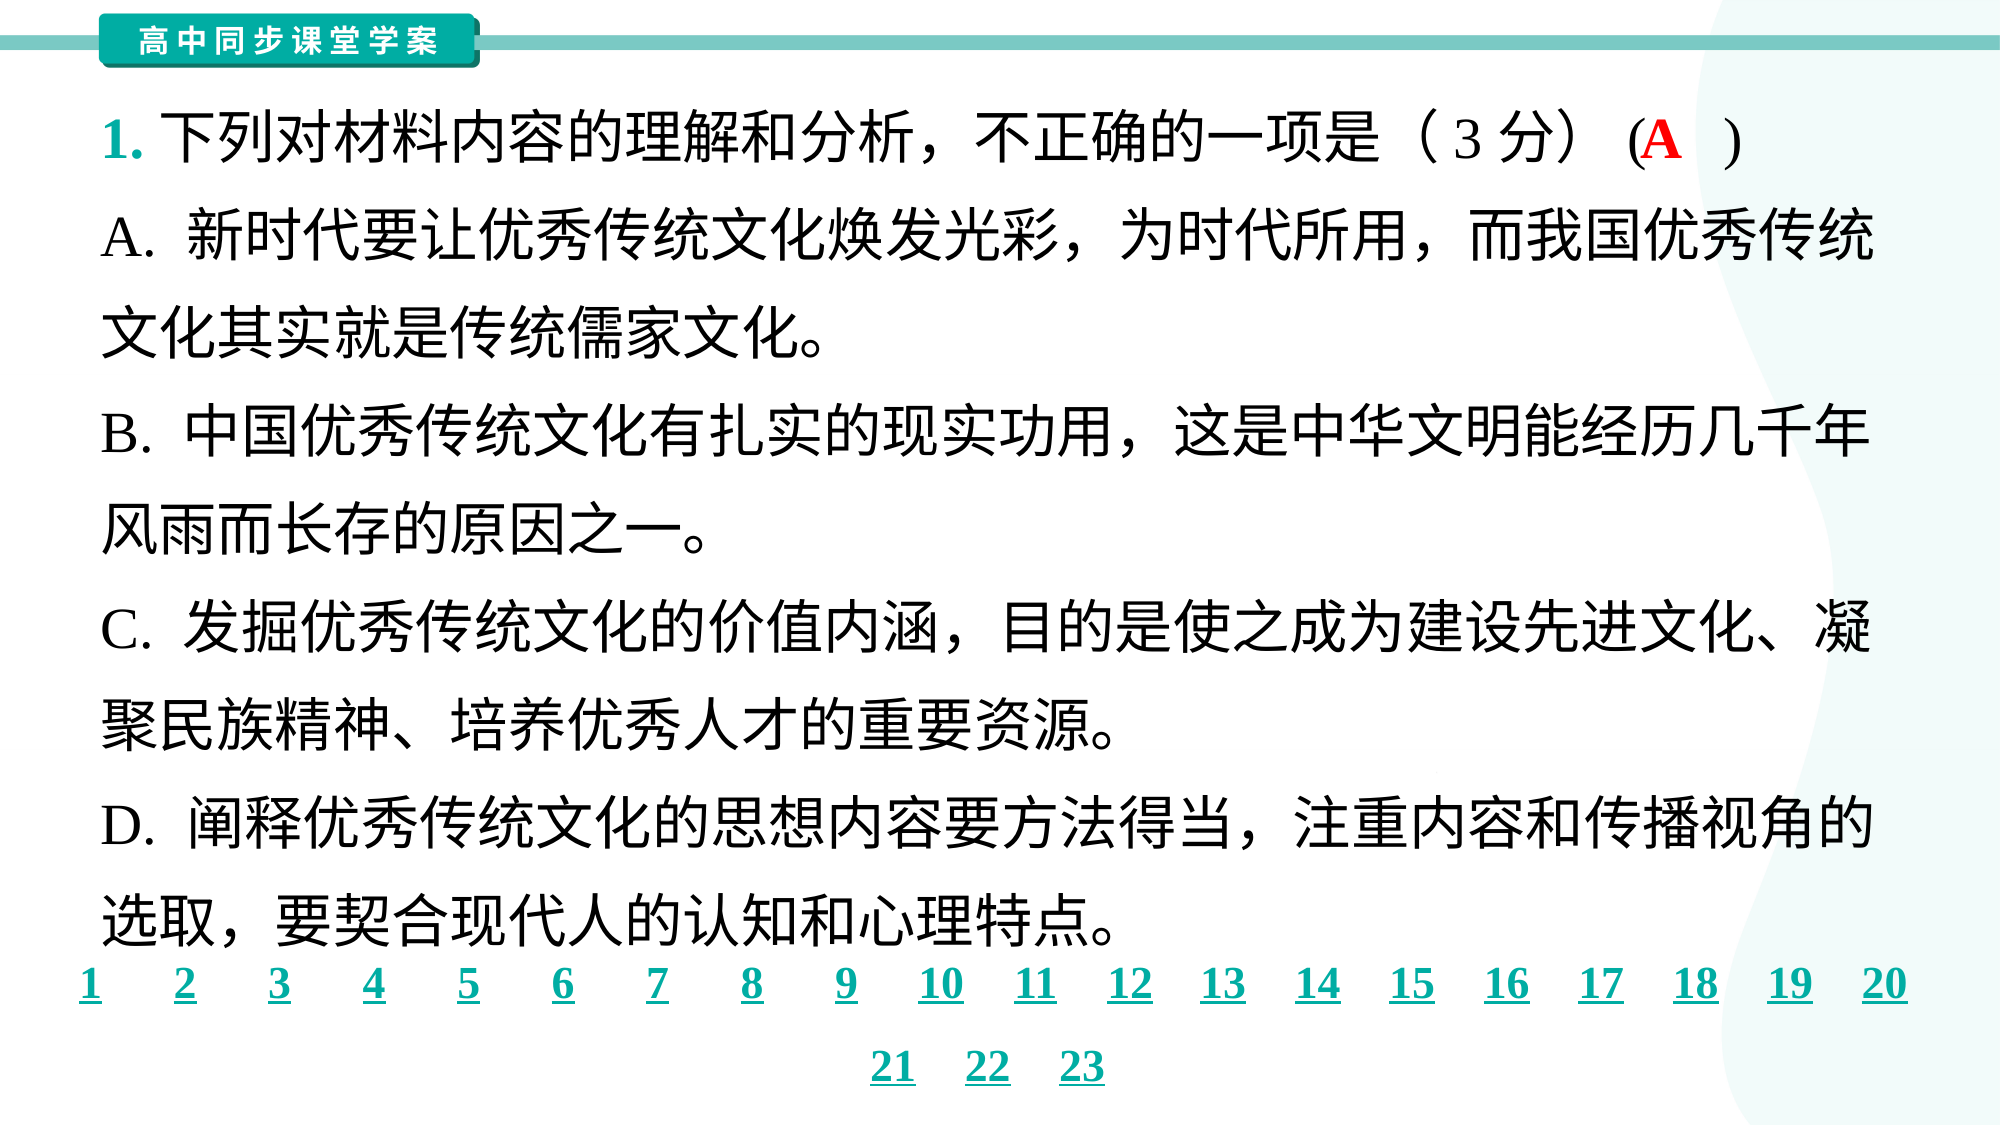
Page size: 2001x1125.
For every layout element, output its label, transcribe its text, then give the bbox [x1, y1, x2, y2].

picture [0, 0, 2000, 1125]
text_box 1.下列对材料内容的理解和分析，不正确的一项是（3分）( ) [100, 76, 1618, 170]
text_box 1.下列对材料内容的理解和分析，不正确的一项是（3分）( ) [1704, 76, 1899, 170]
text_box A [1618, 76, 1704, 170]
text_box A. 新时代要让优秀传统文化焕发光彩，为时代所用，而我国优秀传统 文化其实就是传统儒家文化。 B. 中国优秀传统文化有扎实的现实功用，这是中华文明能经历几千年 风雨而长存的原因之一。 C. 发掘优秀传统文化的价值内涵，目的是使之成为建设先进文化、凝 聚民族精神、培养优秀人才的重要资源。 D. 阐释优秀传统文化的思想内容要方法得当，注重内容和传播视角的 选取，要契合现代人的认知和心理特点。 [100, 170, 1899, 954]
